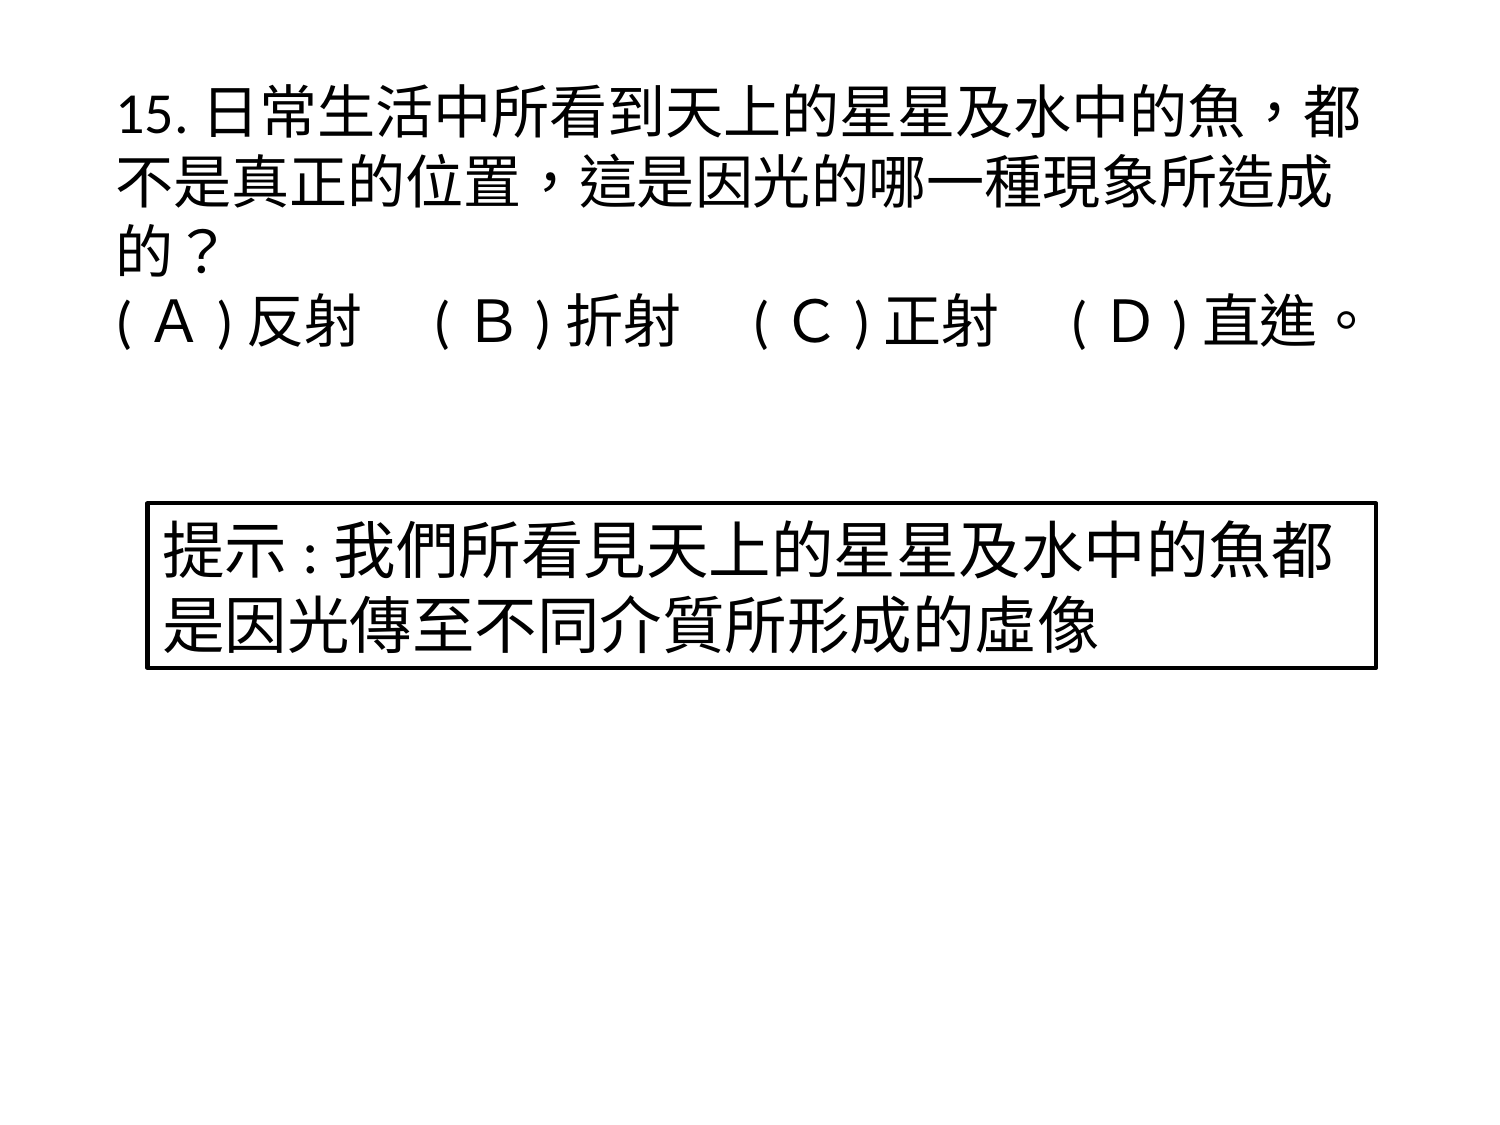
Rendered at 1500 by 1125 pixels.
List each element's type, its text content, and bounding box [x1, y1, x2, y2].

title 15.日常生活中所看到天上的星星及水中的魚，都不是真正的位置，這是因光的哪一種現象所造成的？ (Ａ)反射 (Ｂ)折射 (Ｃ)正射 (Ｄ)直進。 [100, 45, 1425, 386]
text_box 提示:我們所看見天上的星星及水中的魚都是因光傳至不同介質所形成的虛像 [145, 501, 1378, 670]
